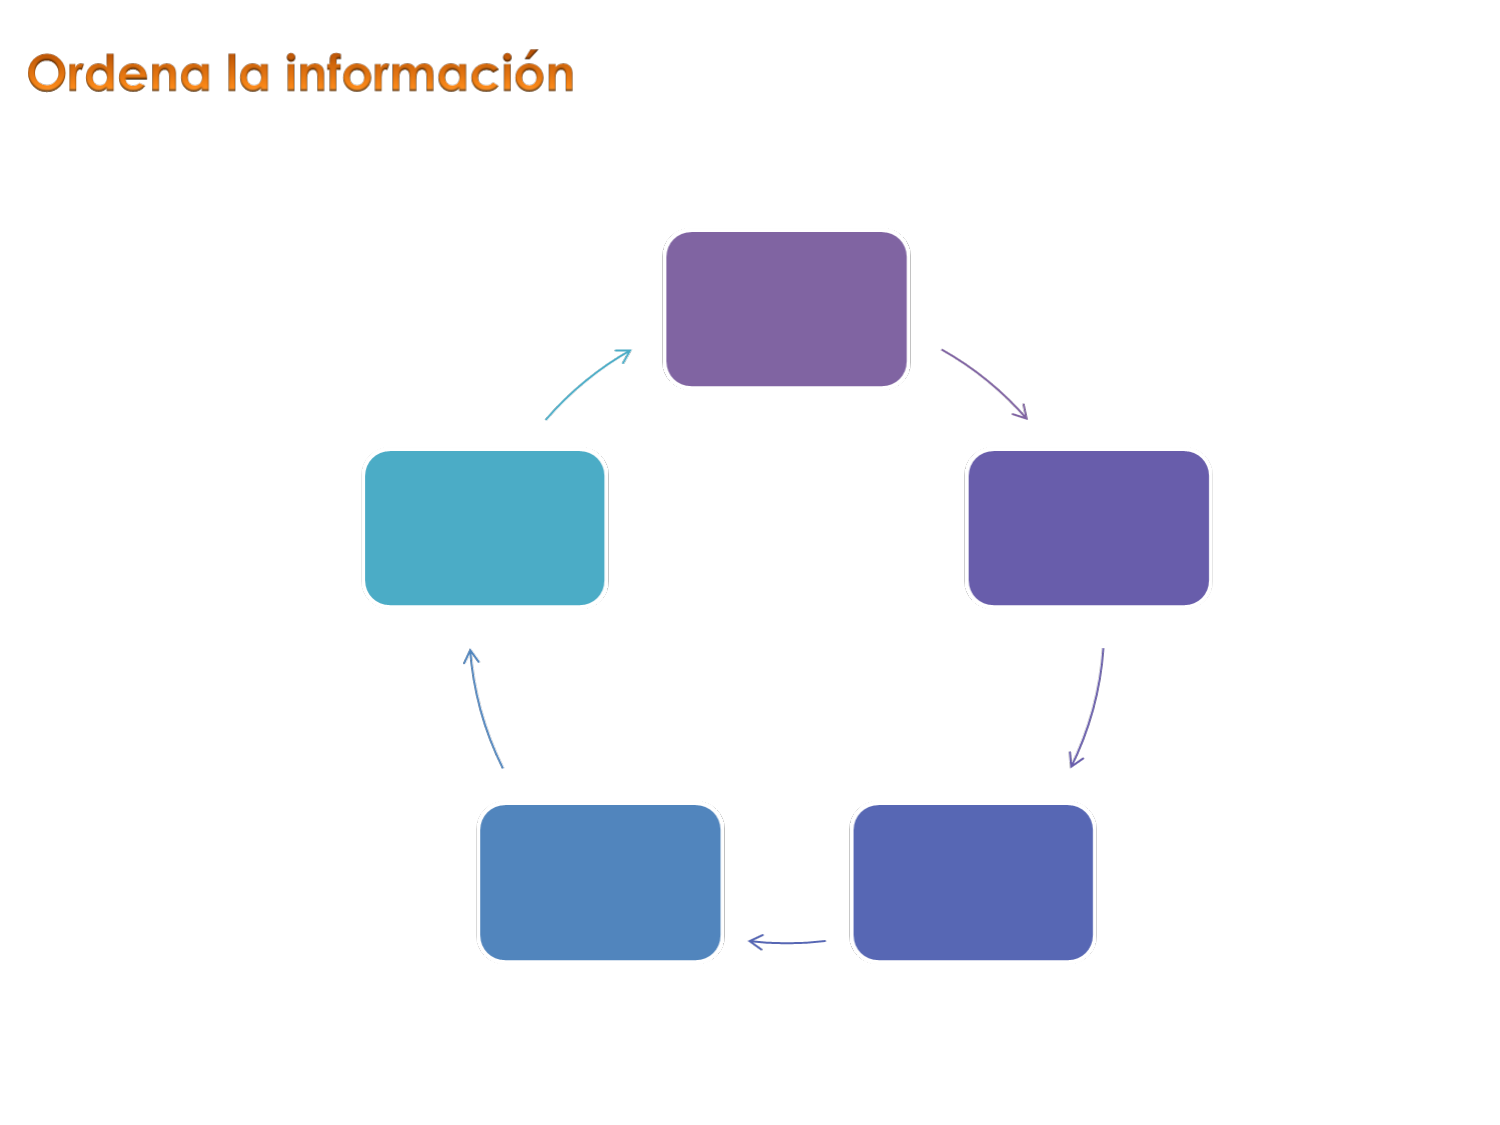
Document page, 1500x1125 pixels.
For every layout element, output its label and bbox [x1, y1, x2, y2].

picture [11, 34, 1500, 110]
picture [249, 228, 1324, 973]
